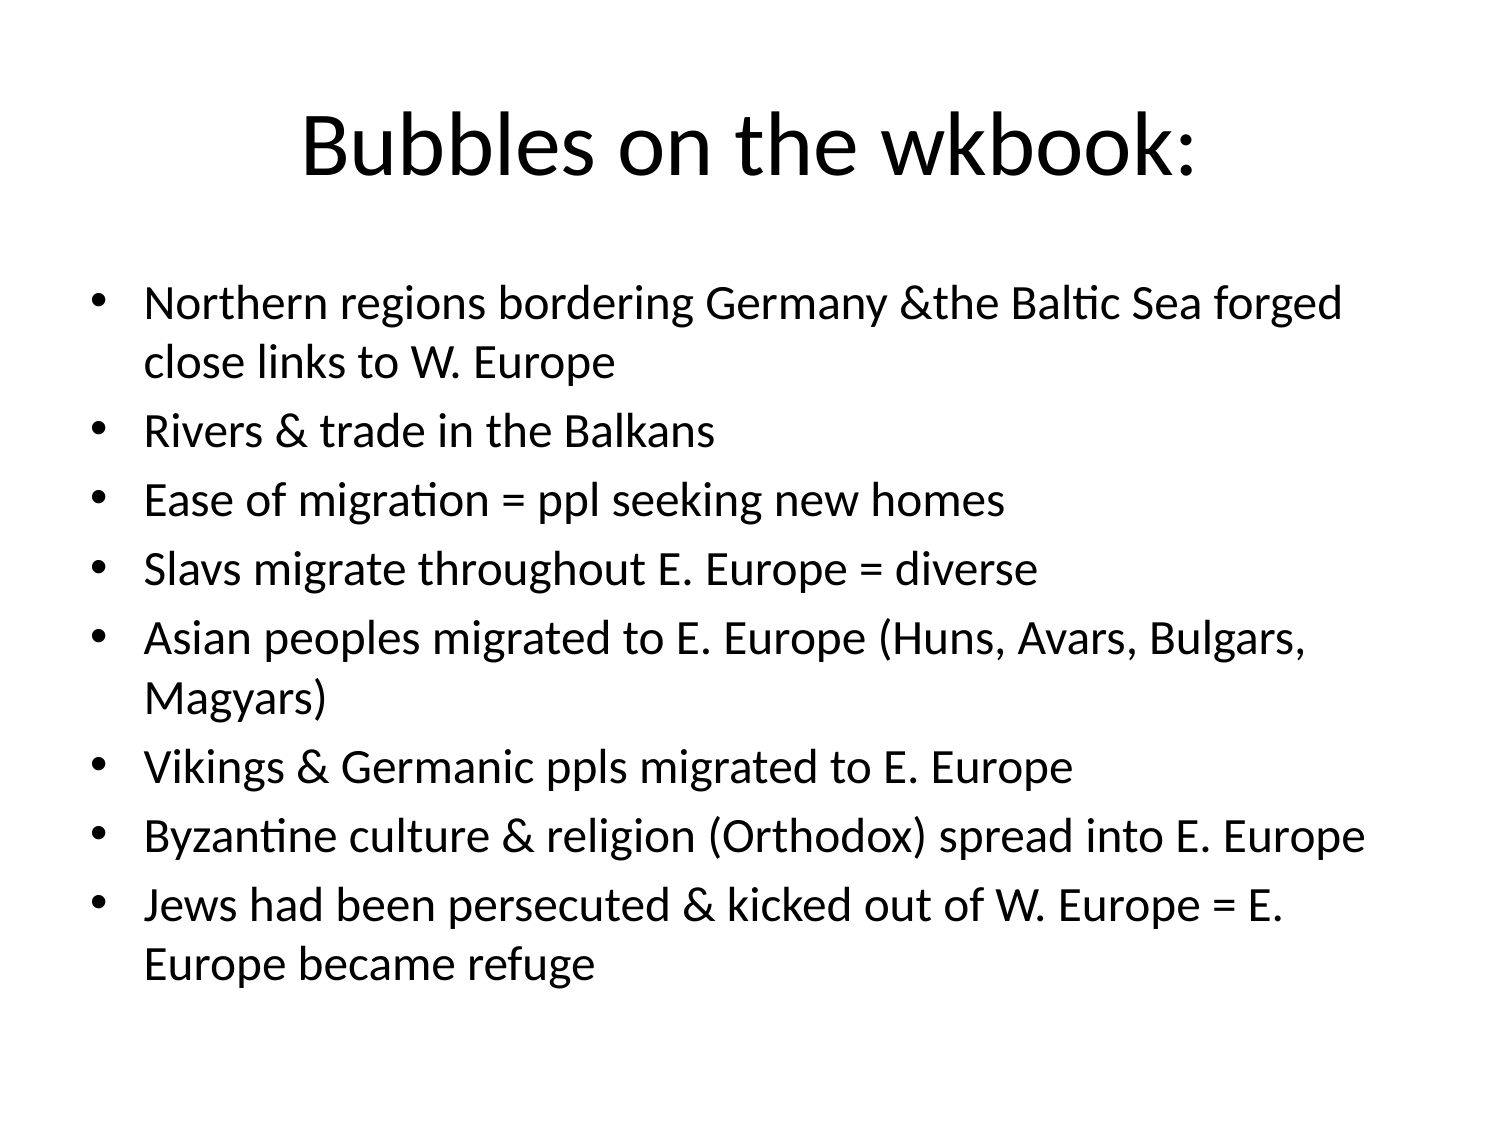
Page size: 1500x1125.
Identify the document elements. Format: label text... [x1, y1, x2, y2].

title Bubbles on the wkbook: [75, 45, 1425, 233]
list Northern regions bordering Germany &the Baltic Sea forged close links to W. Europe Rivers & trade in the Balkans Ease of migration = ppl seeking new homes Slavs migrate throughout E. Europe = diverse Asian peoples migrated to E. Europe (Huns, Avars, Bulgars, Magyars) Vikings & Germanic ppls migrated to E. Europe Byzantine culture & religion (Orthodox) spread into E. Europe Jews had been persecuted & kicked out of W. Europe = E. Europe became refuge [75, 262, 1425, 1005]
